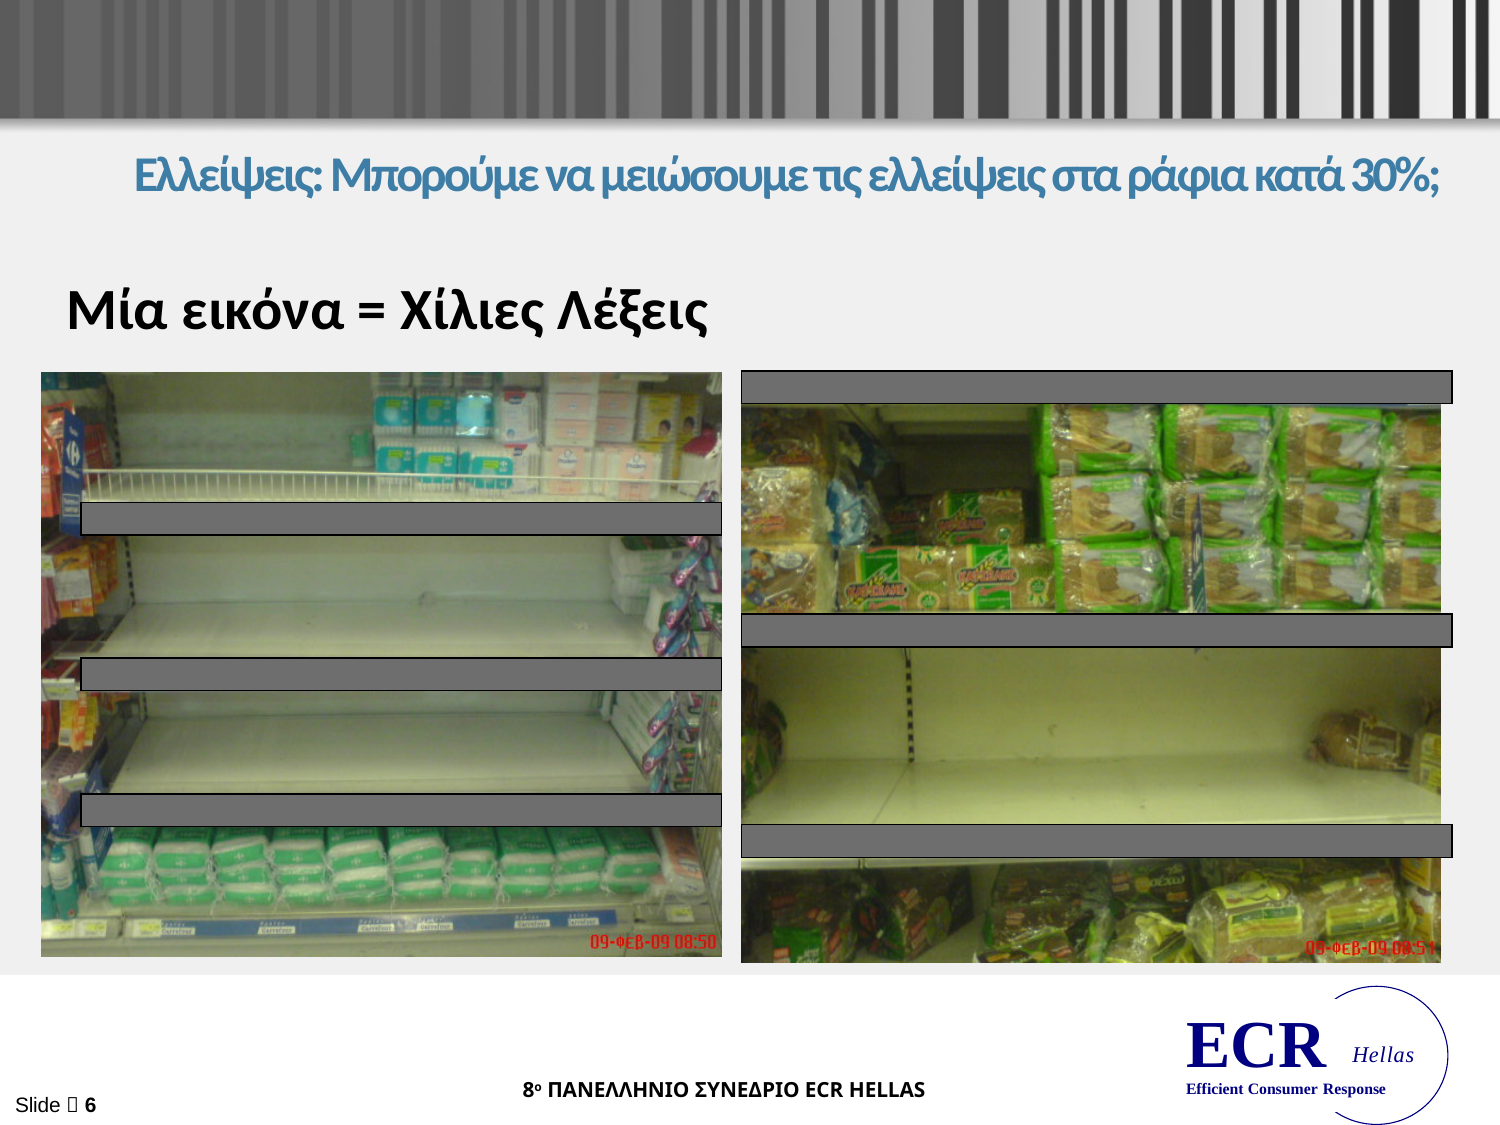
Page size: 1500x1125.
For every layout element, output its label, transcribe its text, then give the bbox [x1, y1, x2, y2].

text_box Μία εικόνα = Χίλιες Λέξεις [66, 276, 1010, 336]
footer Slide  6 [0, 1084, 176, 1125]
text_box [41, 372, 723, 957]
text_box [741, 370, 1453, 963]
title Ελλείψεις: Μπορούμε να μειώσουμε τις ελλείψεις στα ράφια κατά 30%; [0, 138, 1469, 238]
picture [0, 0, 1500, 1125]
